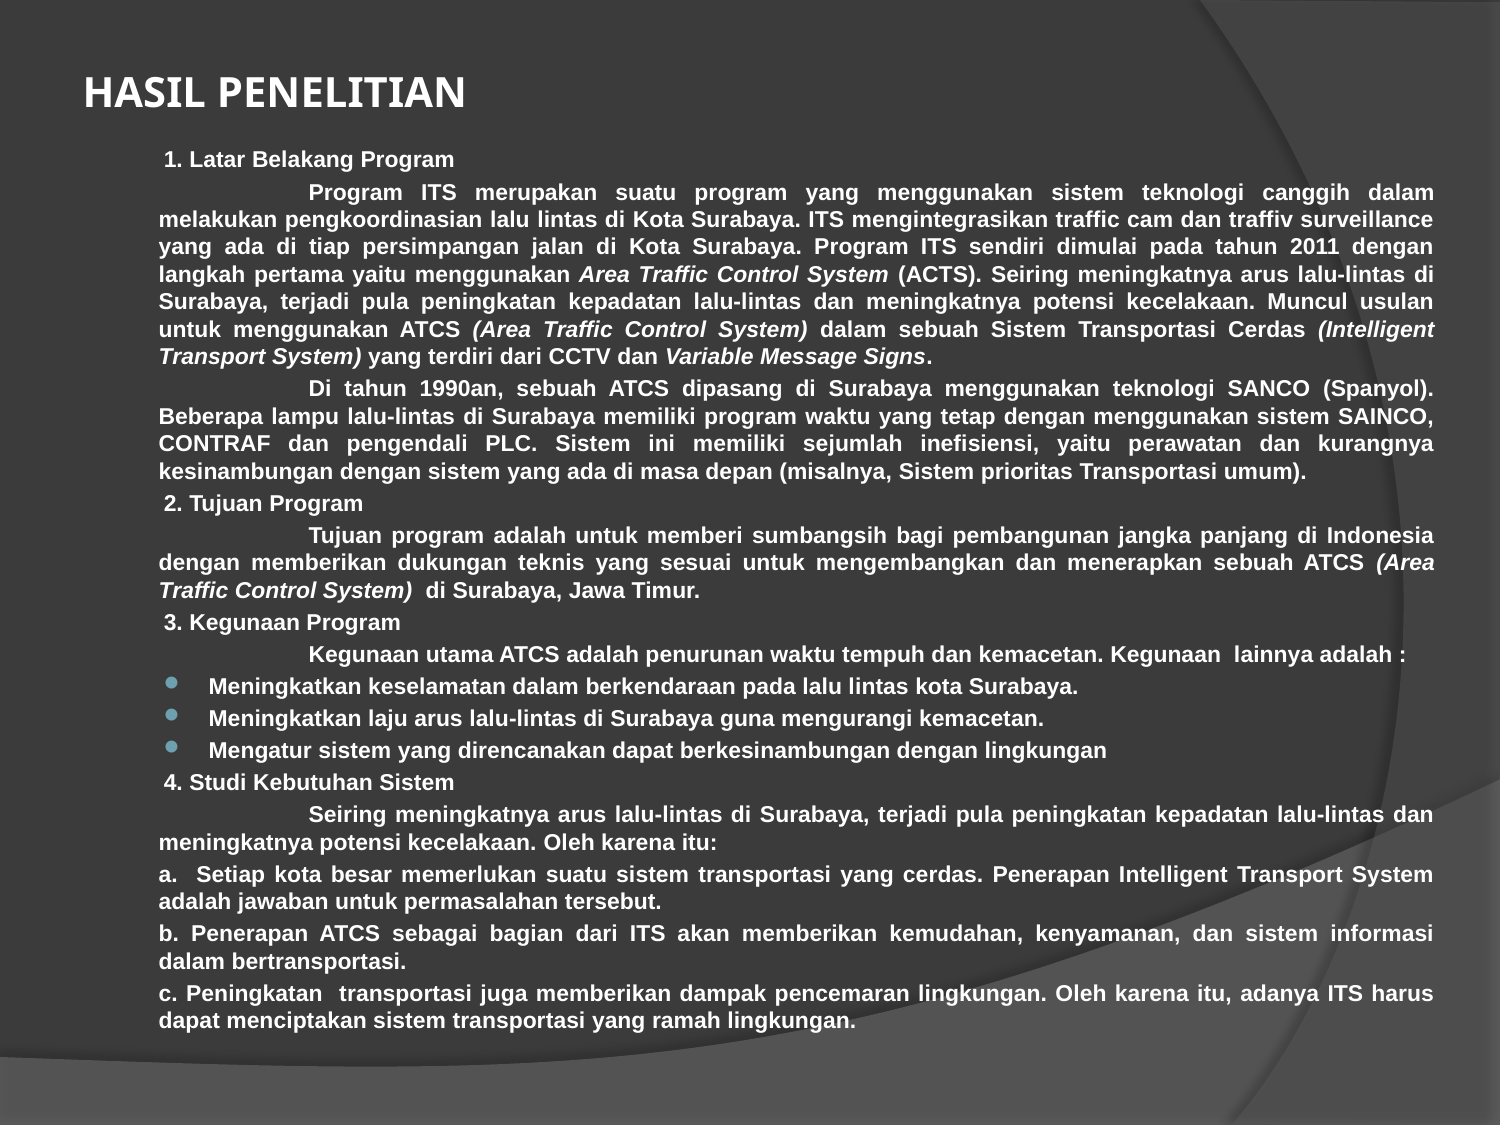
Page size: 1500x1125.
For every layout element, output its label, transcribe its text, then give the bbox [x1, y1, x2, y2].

title HASIL PENELITIAN [75, 45, 1300, 137]
list 1. Latar Belakang Program Program ITS merupakan suatu program yang menggunakan sistem teknologi canggih dalam melakukan pengkoordinasian lalu lintas di Kota Surabaya. ITS mengintegrasikan traffic cam dan traffiv surveillance yang ada di tiap persimpangan jalan di Kota Surabaya. Program ITS sendiri dimulai pada tahun 2011 dengan langkah pertama yaitu menggunakan Area Traffic Control System (ACTS). Seiring meningkatnya arus lalu-lintas di Surabaya, terjadi pula peningkatan kepadatan lalu-lintas dan meningkatnya potensi kecelakaan. Muncul usulan untuk menggunakan ATCS (Area Traffic Control System) dalam sebuah Sistem Transportasi Cerdas (Intelligent Transport System) yang terdiri dari CCTV dan Variable Message Signs. Di tahun 1990an, sebuah ATCS dipasang di Surabaya menggunakan teknologi SANCO (Spanyol). Beberapa lampu lalu-lintas di Surabaya memiliki program waktu yang tetap dengan menggunakan sistem SAINCO, CONTRAF dan pengendali PLC. Sistem ini memiliki sejumlah inefisiensi, yaitu perawatan dan kurangnya kesinambungan dengan sistem yang ada di masa depan (misalnya, Sistem prioritas Transportasi umum). 2. Tujuan Program Tujuan program adalah untuk memberi sumbangsih bagi pembangunan jangka panjang di Indonesia dengan memberikan dukungan teknis yang sesuai untuk mengembangkan dan menerapkan sebuah ATCS (Area Traffic Control System) di Surabaya, Jawa Timur. 3. Kegunaan Program Kegunaan utama ATCS adalah penurunan waktu tempuh dan kemacetan. Kegunaan lainnya adalah : Meningkatkan keselamatan dalam berkendaraan pada lalu lintas kota Surabaya. Meningkatkan laju arus lalu-lintas di Surabaya guna mengurangi kemacetan. Mengatur sistem yang direncanakan dapat berkesinambungan dengan lingkungan 4. Studi Kebutuhan Sistem Seiring meningkatnya arus lalu-lintas di Surabaya, terjadi pula peningkatan kepadatan lalu-lintas dan meningkatnya potensi kecelakaan. Oleh karena itu: a. Setiap kota besar memerlukan suatu sistem transportasi yang cerdas. Penerapan Intelligent Transport System adalah jawaban untuk permasalahan tersebut. b. Penerapan ATCS sebagai bagian dari ITS akan memberikan kemudahan, kenyamanan, dan sistem informasi dalam bertransportasi. c. Peningkatan transportasi juga memberikan dampak pencemaran lingkungan. Oleh karena itu, adanya ITS harus dapat menciptakan sistem transportasi yang ramah lingkungan. [75, 137, 1450, 1100]
